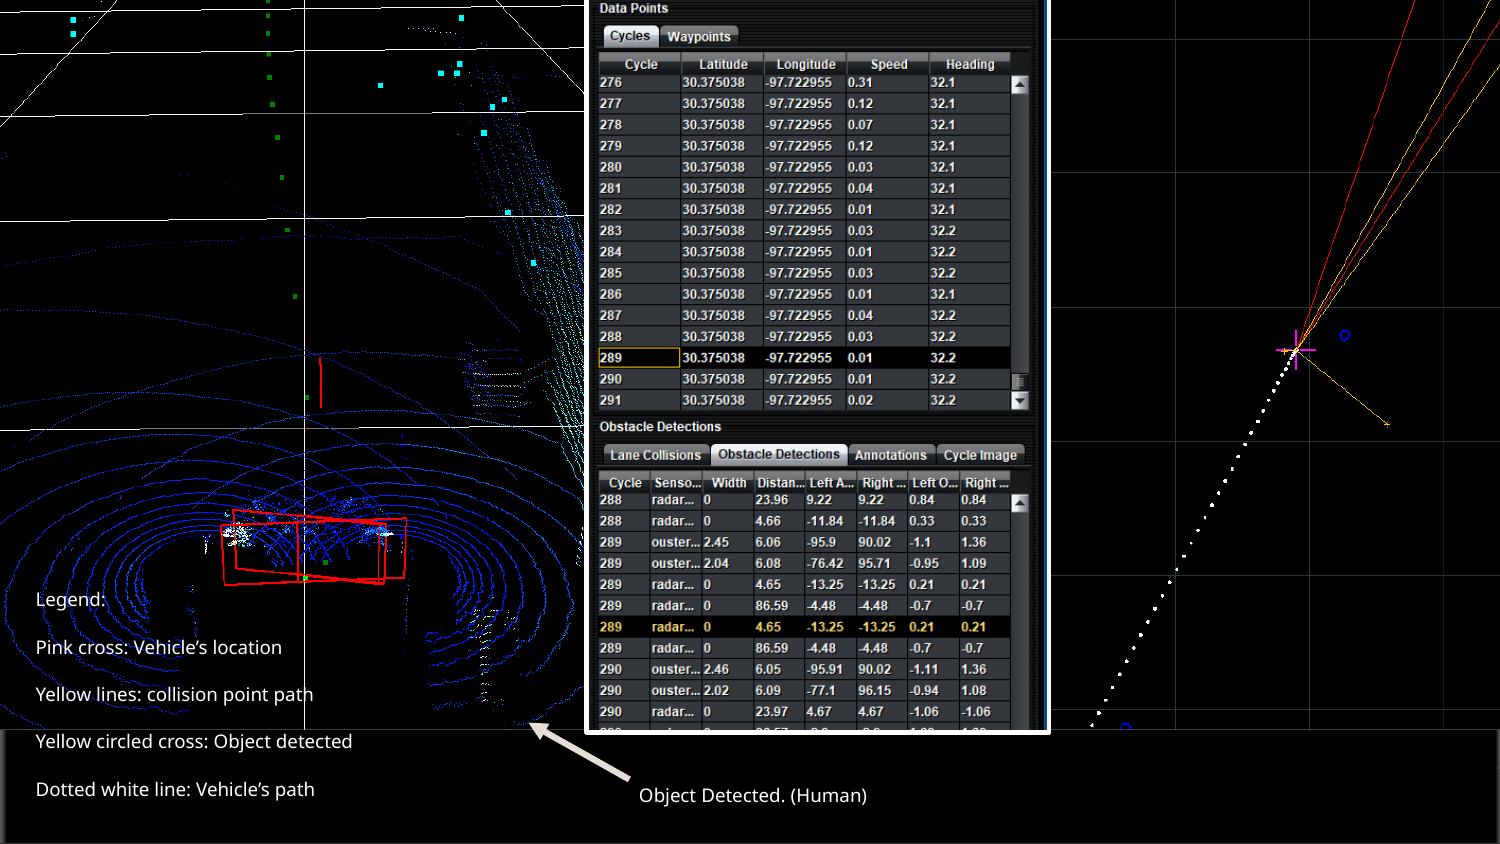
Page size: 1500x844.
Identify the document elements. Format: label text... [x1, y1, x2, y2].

text_box Object Detected. (Human) [623, 768, 688, 820]
text_box Legend: Pink cross: Vehicle’s location Yellow lines: collision point path Yellow circled cross: Object detected Dotted white line: Vehicle’s path [20, 739, 467, 802]
text_box Object Detected. (Human) [811, 768, 934, 820]
picture [0, 0, 1500, 844]
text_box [528, 722, 630, 780]
